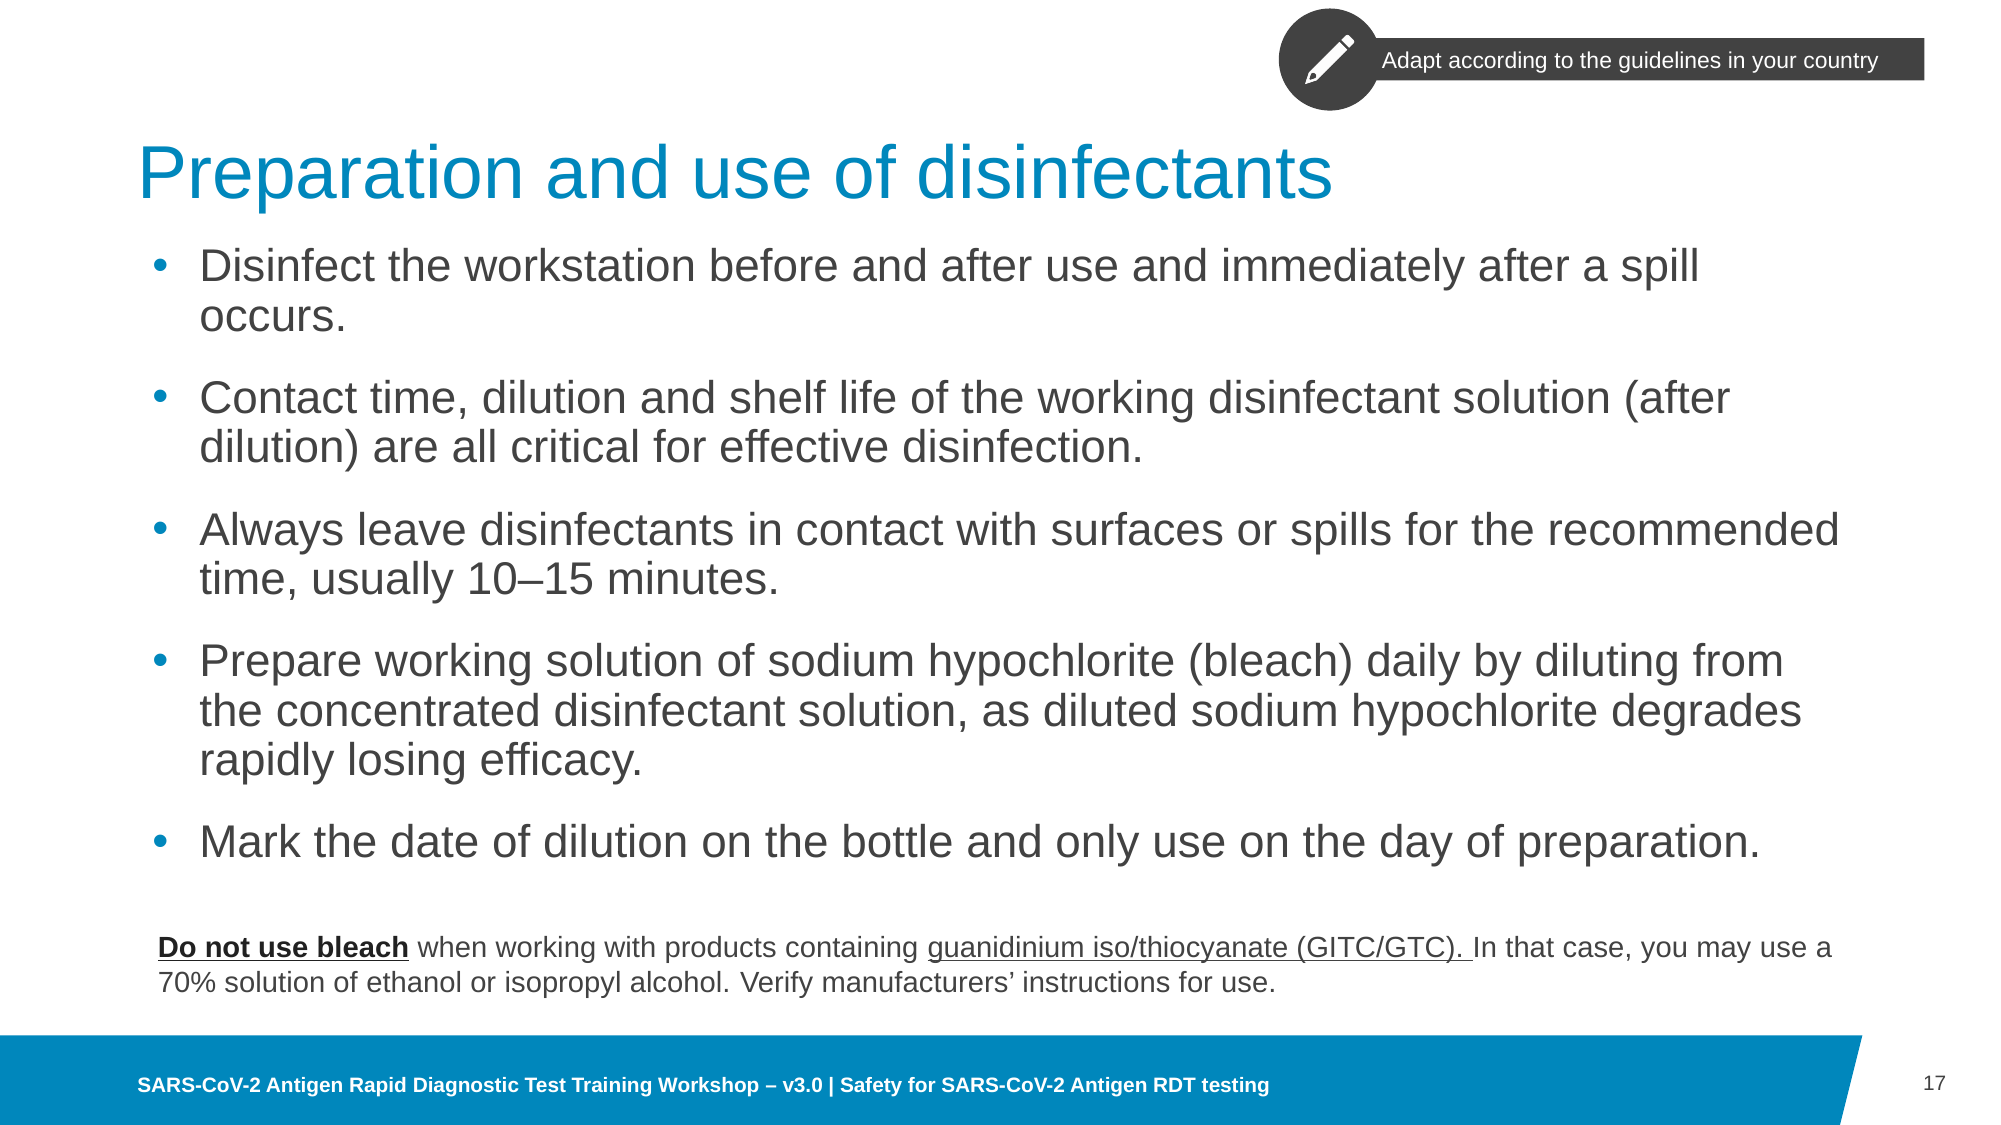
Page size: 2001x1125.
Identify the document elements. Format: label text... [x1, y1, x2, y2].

title Preparation and use of disinfectants [137, 59, 1863, 215]
footer SARS-CoV-2 Antigen Rapid Diagnostic Test Training Workshop – v3.0 | Safety for SARS-CoV-2 Antigen RDT testing [137, 1042, 1338, 1125]
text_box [1280, 10, 1925, 109]
list Disinfect the workstation before and after use and immediately after a spill occurs. Contact time, dilution and shelf life of the working disinfectant solution (after dilution) are all critical for effective disinfection. Always leave disinfectants in contact with surfaces or spills for the recommended time, usually 10–15 minutes. Prepare working solution of sodium hypochlorite (bleach) daily by diluting from the concentrated disinfectant solution, as diluted sodium hypochlorite degrades rapidly losing efficacy. Mark the date of dilution on the bottle and only use on the day of preparation. [137, 234, 1863, 964]
text_box Do not use bleach when working with products containing guanidinium iso/thiocyanate (GITC/GTC). In that case, you may use a 70% solution of ethanol or isopropyl alcohol. Verify manufacturers’ instructions for use. [142, 921, 1856, 1041]
slide_number 17 [1862, 1035, 1947, 1125]
